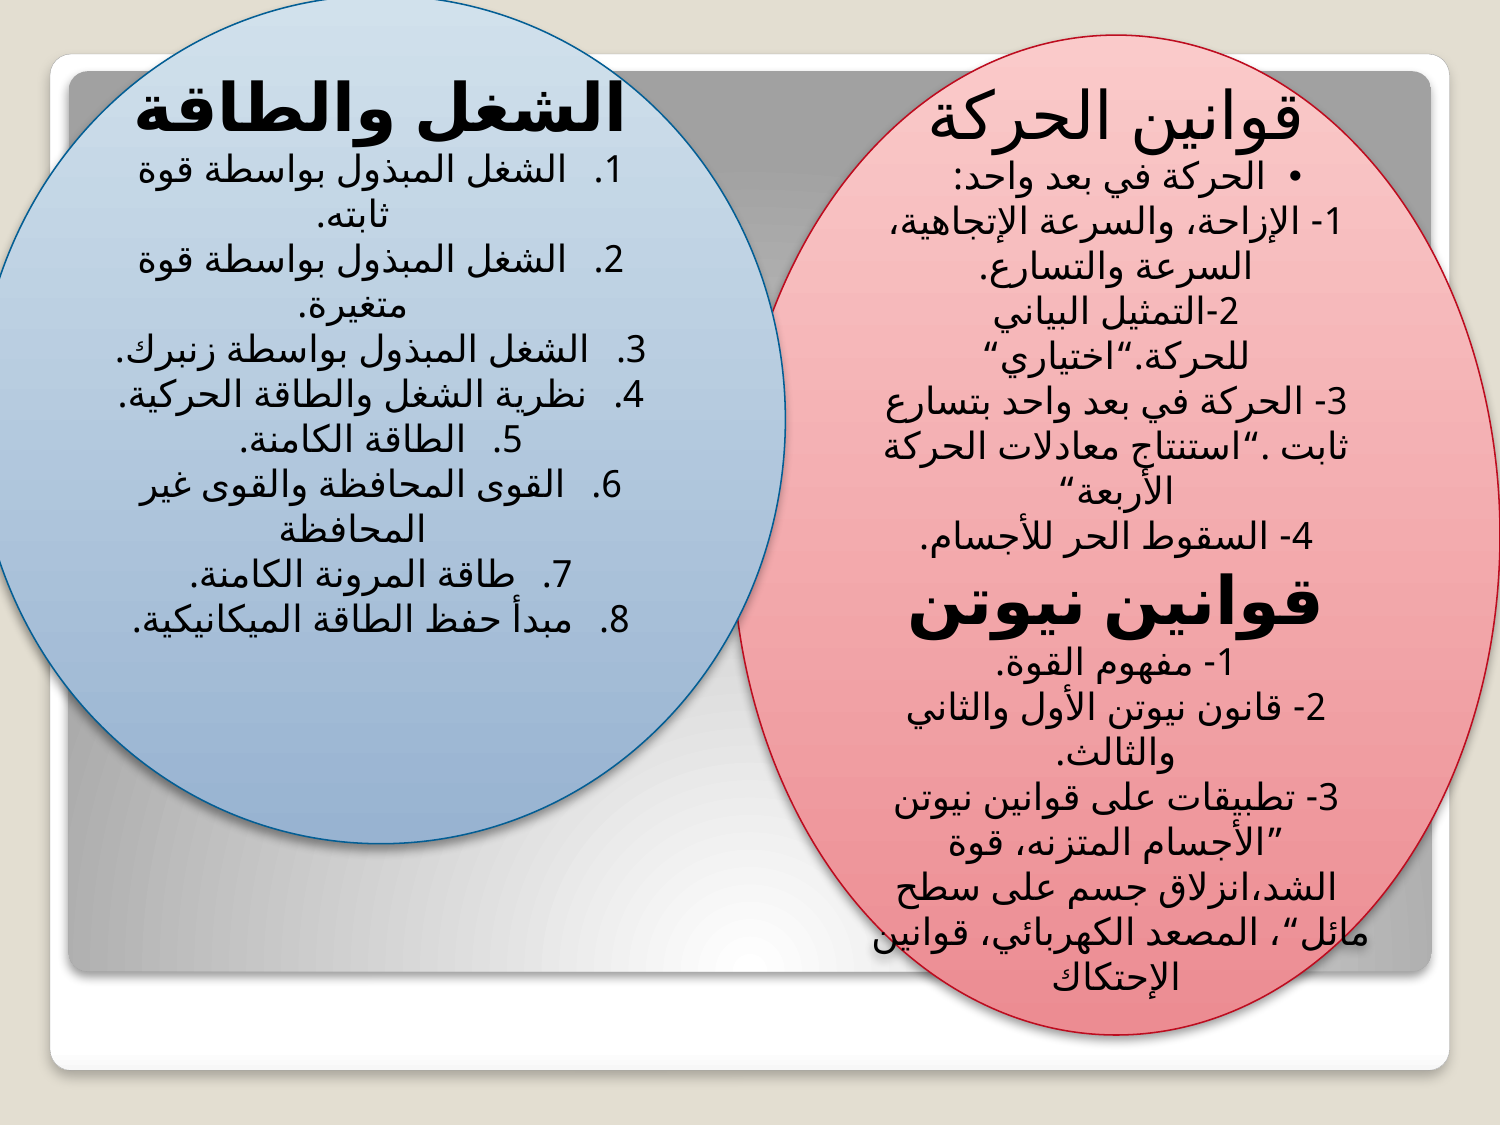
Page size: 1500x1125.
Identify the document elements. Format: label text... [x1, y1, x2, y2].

text_box قوانين الحركة الحركة في بعد واحد: 1- الإزاحة، والسرعة الإتجاهية، السرعة والتسارع. 2-التمثيل البياني للحركة.“اختياري“ 3- الحركة في بعد واحد بتسارع ثابت .“استنتاج معادلات الحركة الأربعة“ 4- السقوط الحر للأجسام. قوانين نيوتن 1- مفهوم القوة. 2- قانون نيوتن الأول والثاني والثالث. 3- تطبيقات على قوانين نيوتن ”الأجسام المتزنه، قوة الشد،انزلاق جسم على سطح مائل“، المصعد الكهربائي، قوانين الإحتكاك [739, 34, 1500, 1036]
text_box الشغل والطاقة الشغل المبذول بواسطة قوة ثابته. الشغل المبذول بواسطة قوة متغيرة. الشغل المبذول بواسطة زنبرك. نظرية الشغل والطاقة الحركية. الطاقة الكامنة. القوى المحافظة والقوى غير المحافظة طاقة المرونة الكامنة. مبدأ حفظ الطاقة الميكانيكية. [0, 0, 787, 845]
